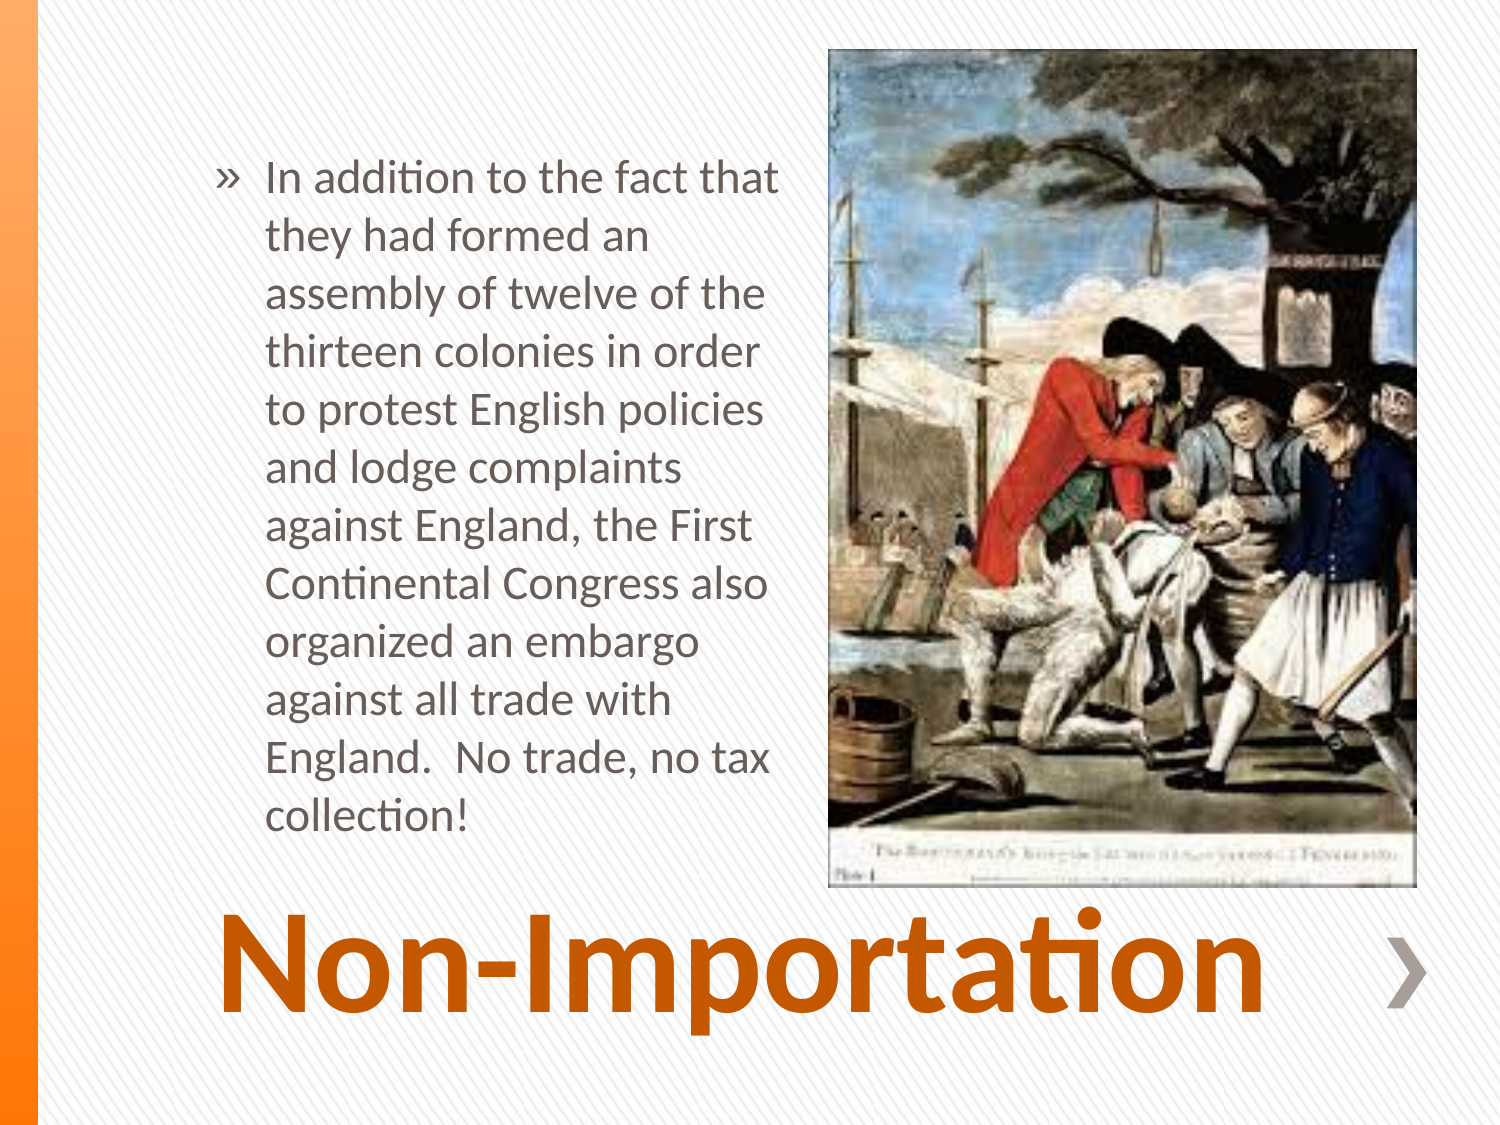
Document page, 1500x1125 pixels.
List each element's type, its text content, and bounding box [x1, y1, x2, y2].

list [828, 49, 1417, 888]
title Non-Importation [200, 862, 1388, 1050]
list In addition to the fact that they had formed an assembly of twelve of the thirteen colonies in order to protest English policies and lodge complaints against England, the First Continental Congress also organized an embargo against all trade with England. No trade, no tax collection! [199, 138, 812, 858]
